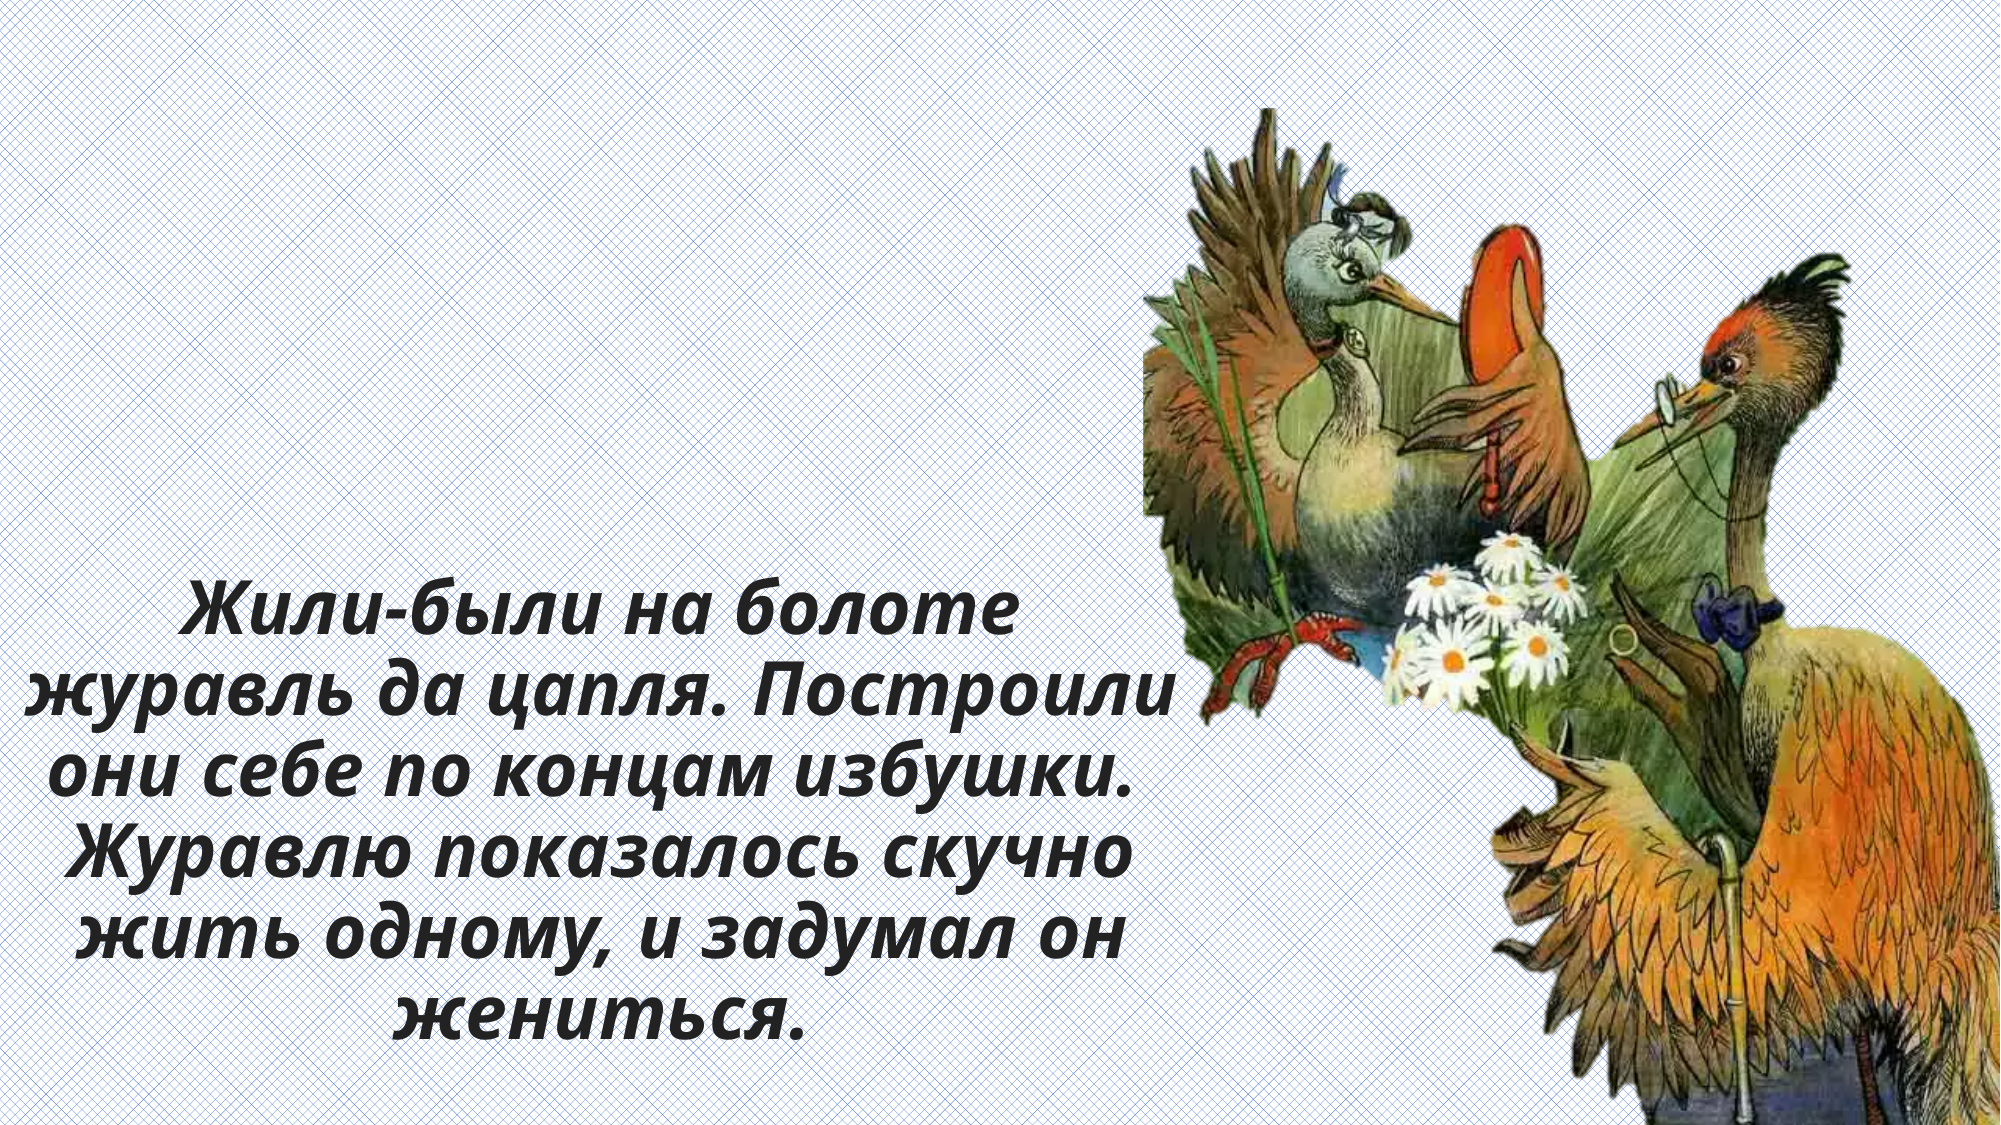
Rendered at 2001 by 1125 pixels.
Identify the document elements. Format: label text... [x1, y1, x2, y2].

title Жили-были на болоте журавль да цапля. Построили они себе по концам избушки. Журавлю показалось скучно жить одному, и задумал он жениться. [0, 524, 1092, 1064]
picture [1092, 85, 2000, 1125]
